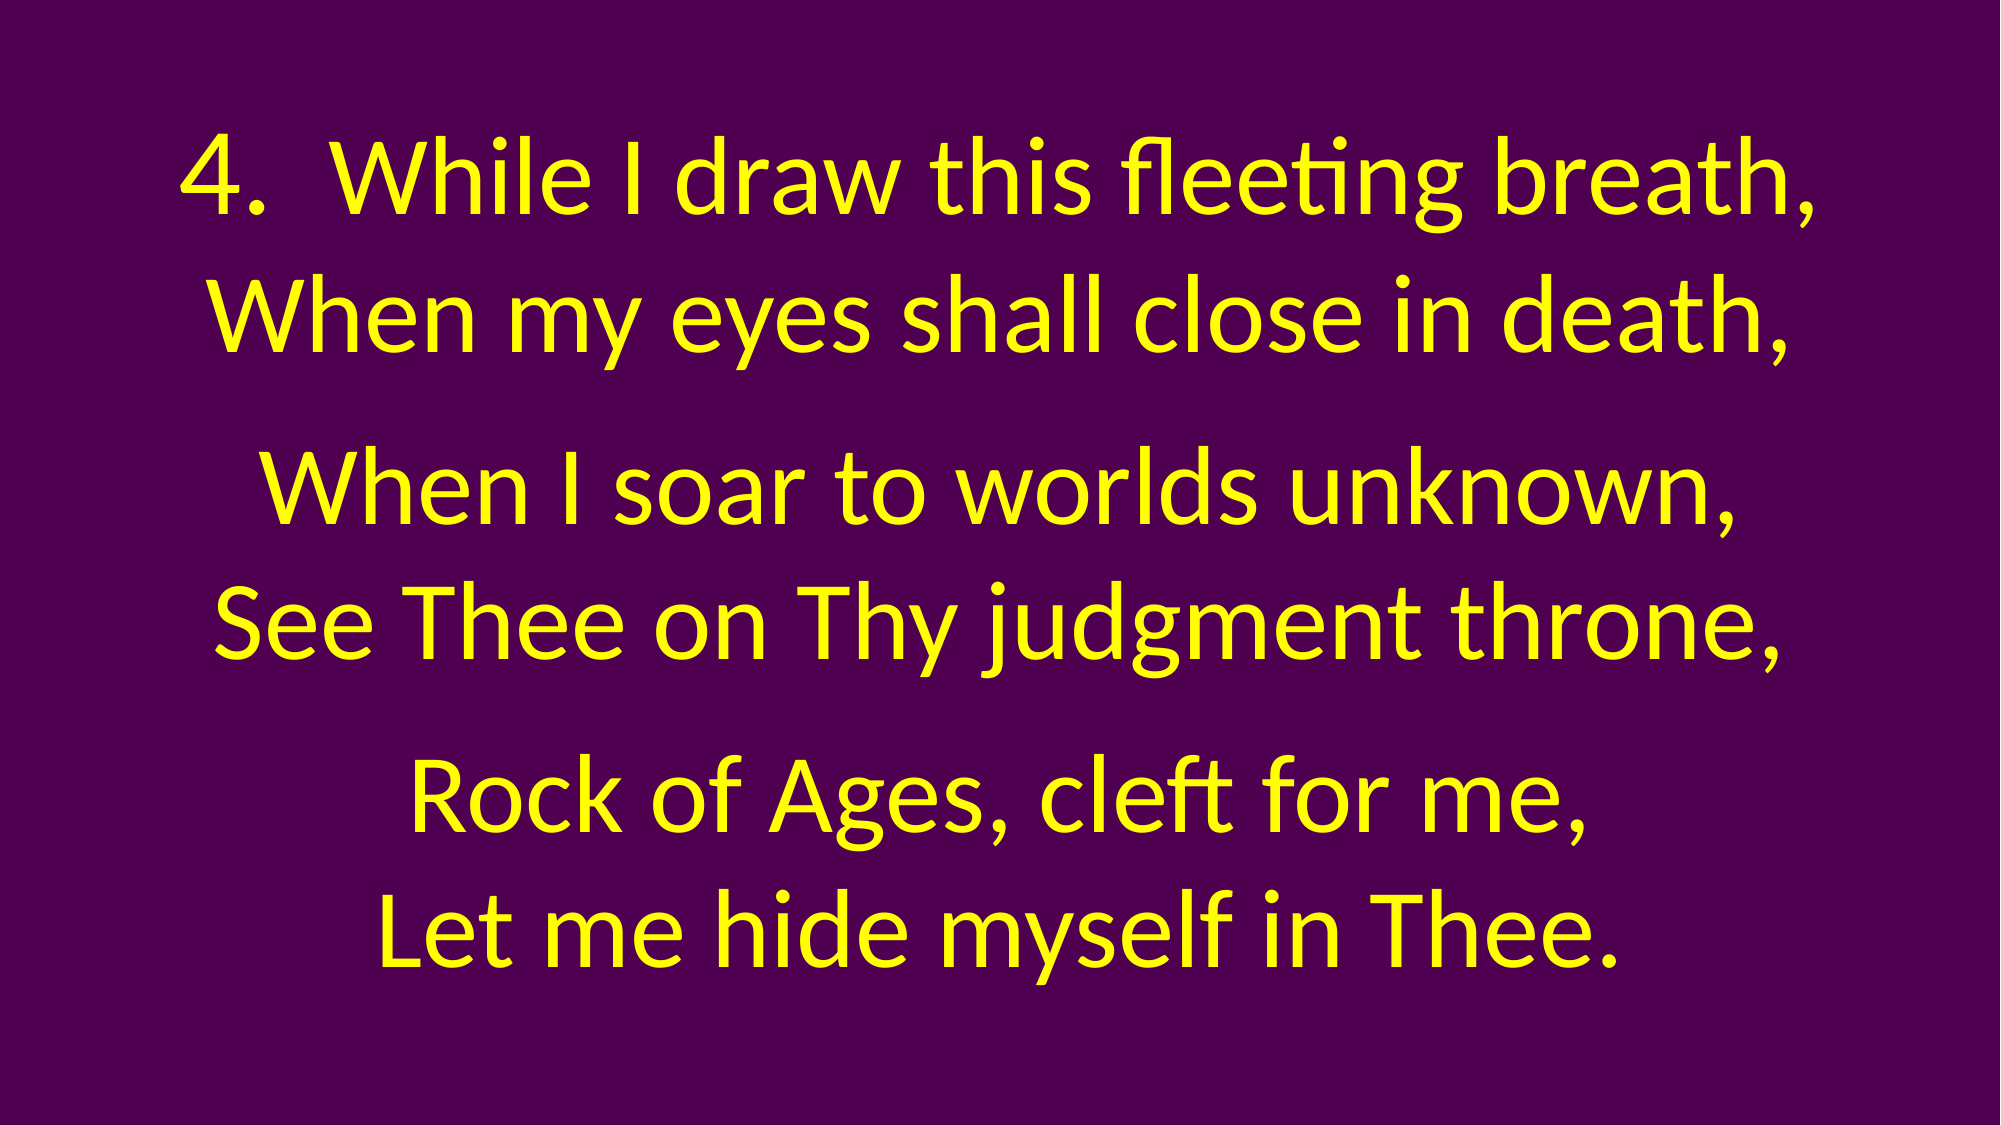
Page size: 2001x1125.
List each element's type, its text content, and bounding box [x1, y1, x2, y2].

text_box 4. While I draw this fleeting breath, When my eyes shall close in death, When I soar to worlds unknown, See Thee on Thy judgment throne, Rock of Ages, cleft for me, Let me hide myself in Thee. [0, 82, 2000, 997]
